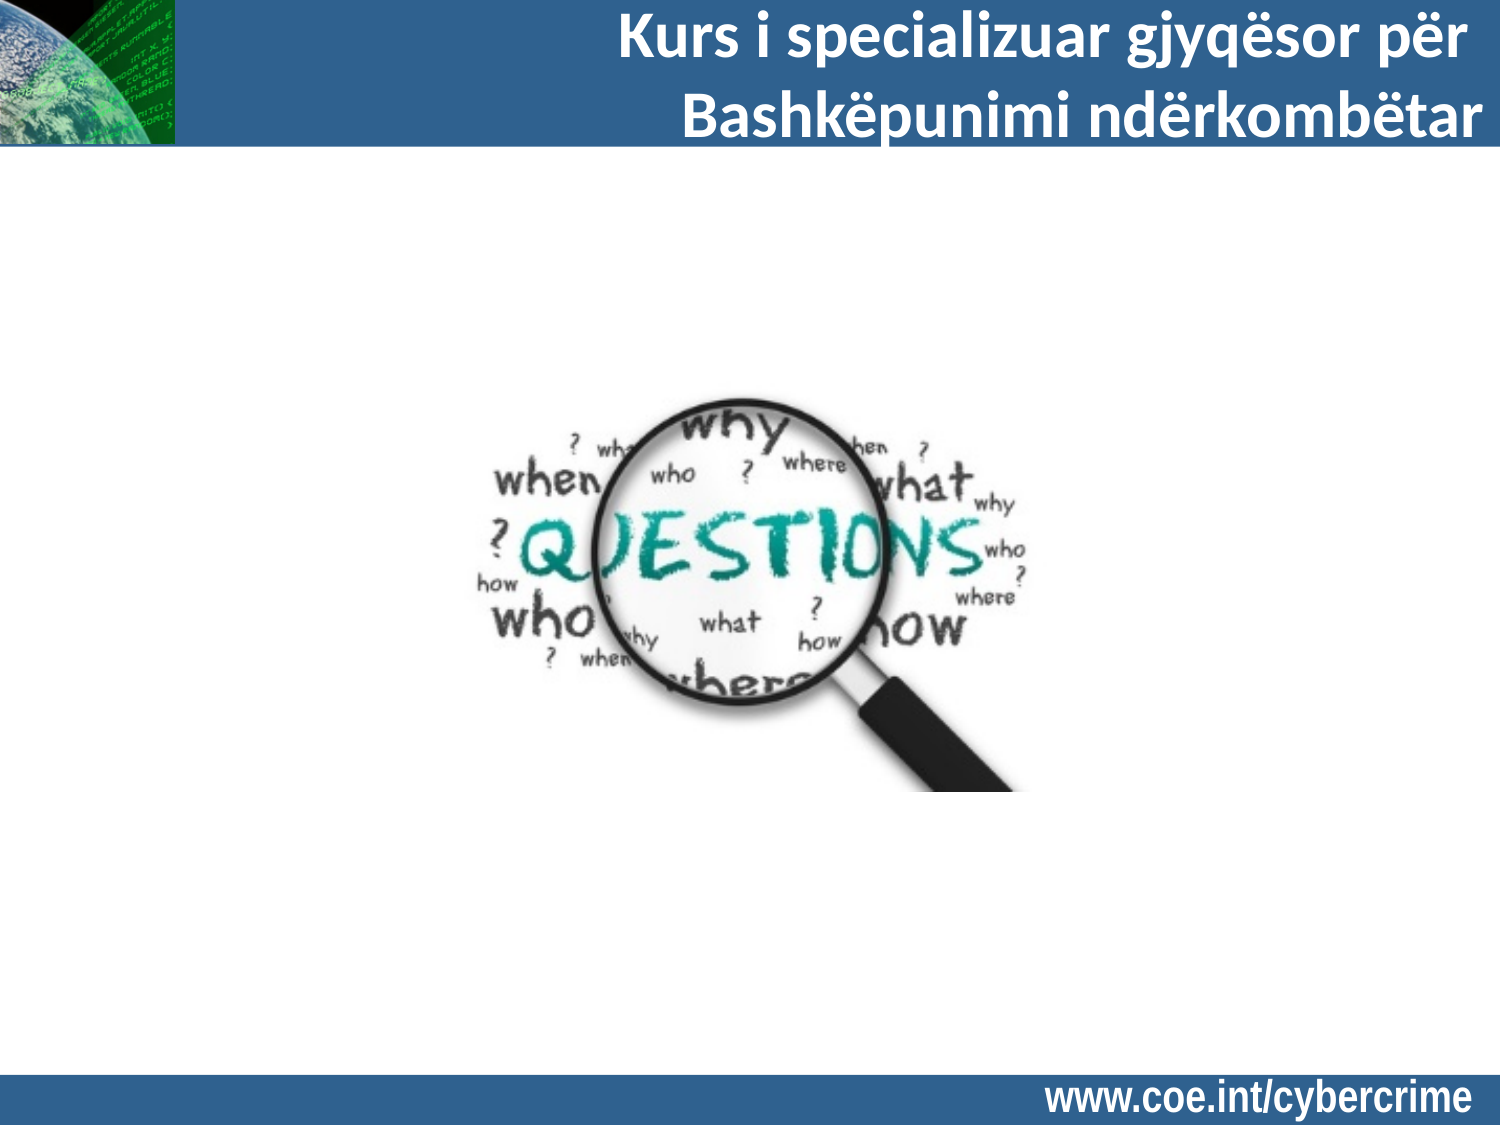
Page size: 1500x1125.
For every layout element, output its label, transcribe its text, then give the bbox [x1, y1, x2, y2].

picture [443, 332, 1057, 793]
text_box www.coe.int/cybercrime [1030, 1059, 1500, 1125]
picture [0, 0, 175, 144]
text_box [0, 1073, 1030, 1125]
text_box Kurs i specializuar gjyqësor për Bashkëpunimi ndërkombëtar [177, 0, 1500, 149]
